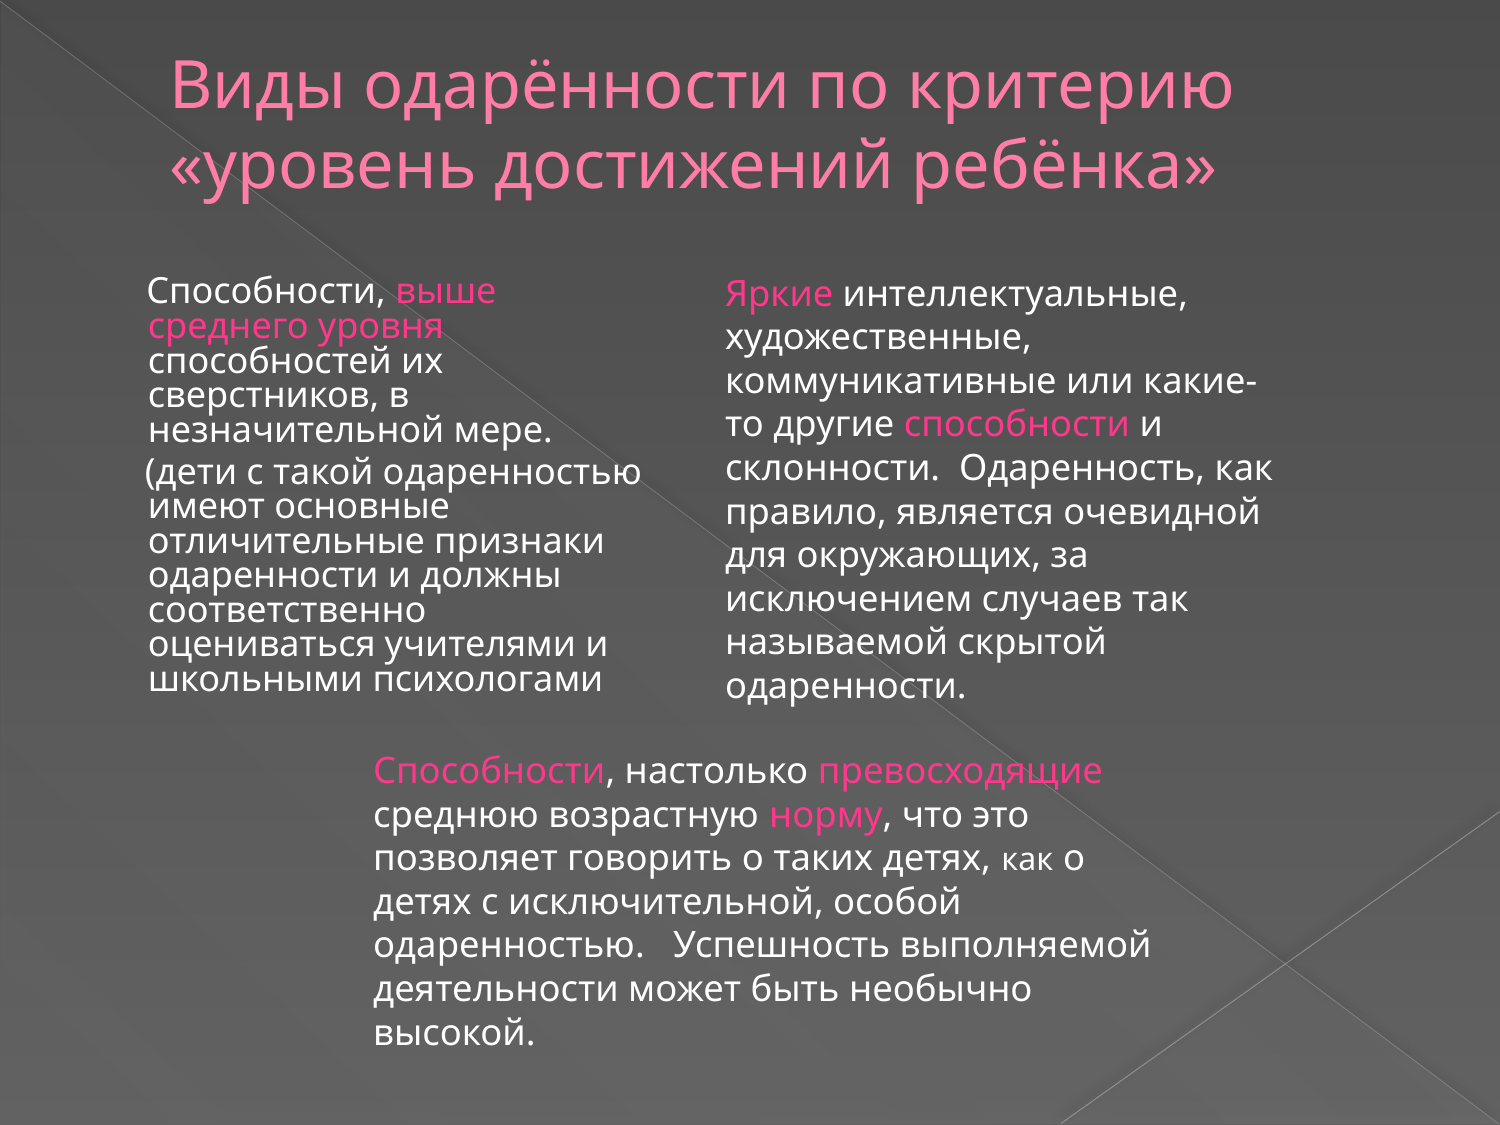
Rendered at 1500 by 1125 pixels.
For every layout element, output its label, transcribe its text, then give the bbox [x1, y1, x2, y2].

list Яркие интеллектуальные, художественные, коммуникативные или какие-то другие способности и склонности. Одаренность, как правило, является очевидной для окружающих, за исключением случаев так называемой скрытой одаренности. [699, 262, 1300, 716]
title Виды одарённости по критерию «уровень достижений ребёнка» [75, 45, 1300, 279]
list Способности, настолько превосходящие среднюю возрастную норму, что это позволяет говорить о таких детях, как о детях с исключительной, особой одаренностью. Успешность выполняемой деятельности может быть необычно высокой. [348, 739, 1188, 1062]
list Способности, выше среднего уровня способностей их сверстников, в незначительной мере. (дети с такой одаренностью имеют основные отличительные признаки одаренности и должны соответственно оцениваться учителями и школьными психологами [64, 267, 665, 721]
